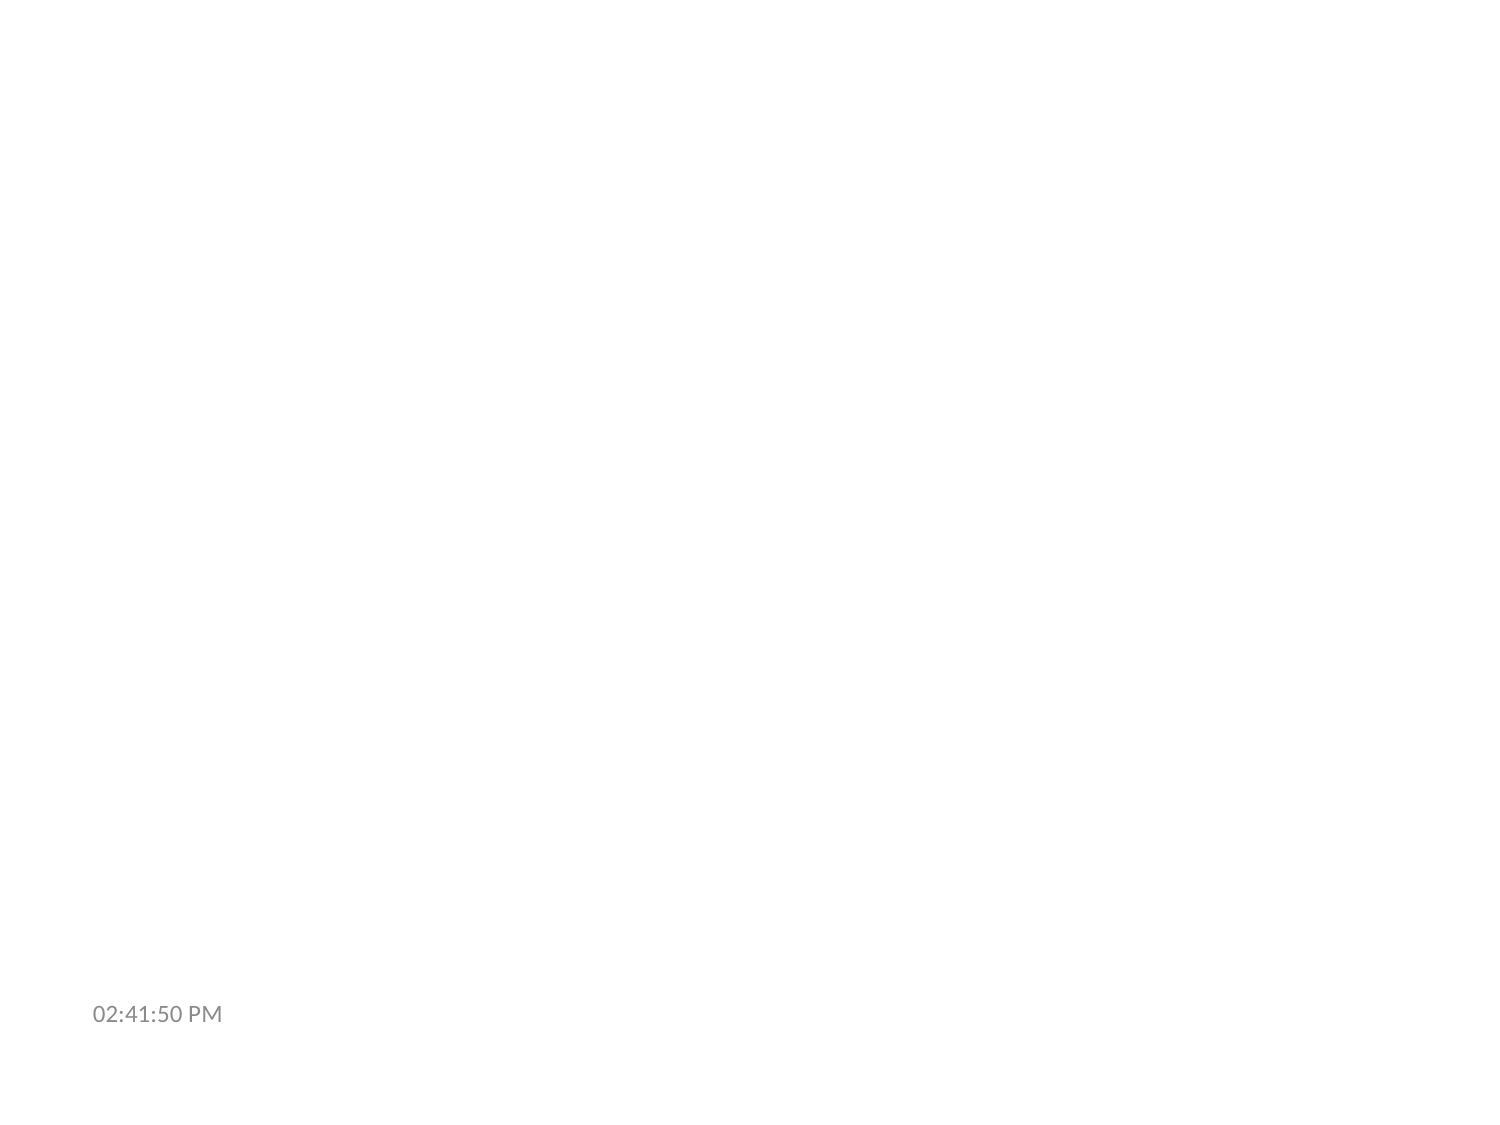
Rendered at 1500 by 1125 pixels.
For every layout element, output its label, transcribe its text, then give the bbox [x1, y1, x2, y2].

text_box 3:35:09 PM [77, 982, 428, 1043]
